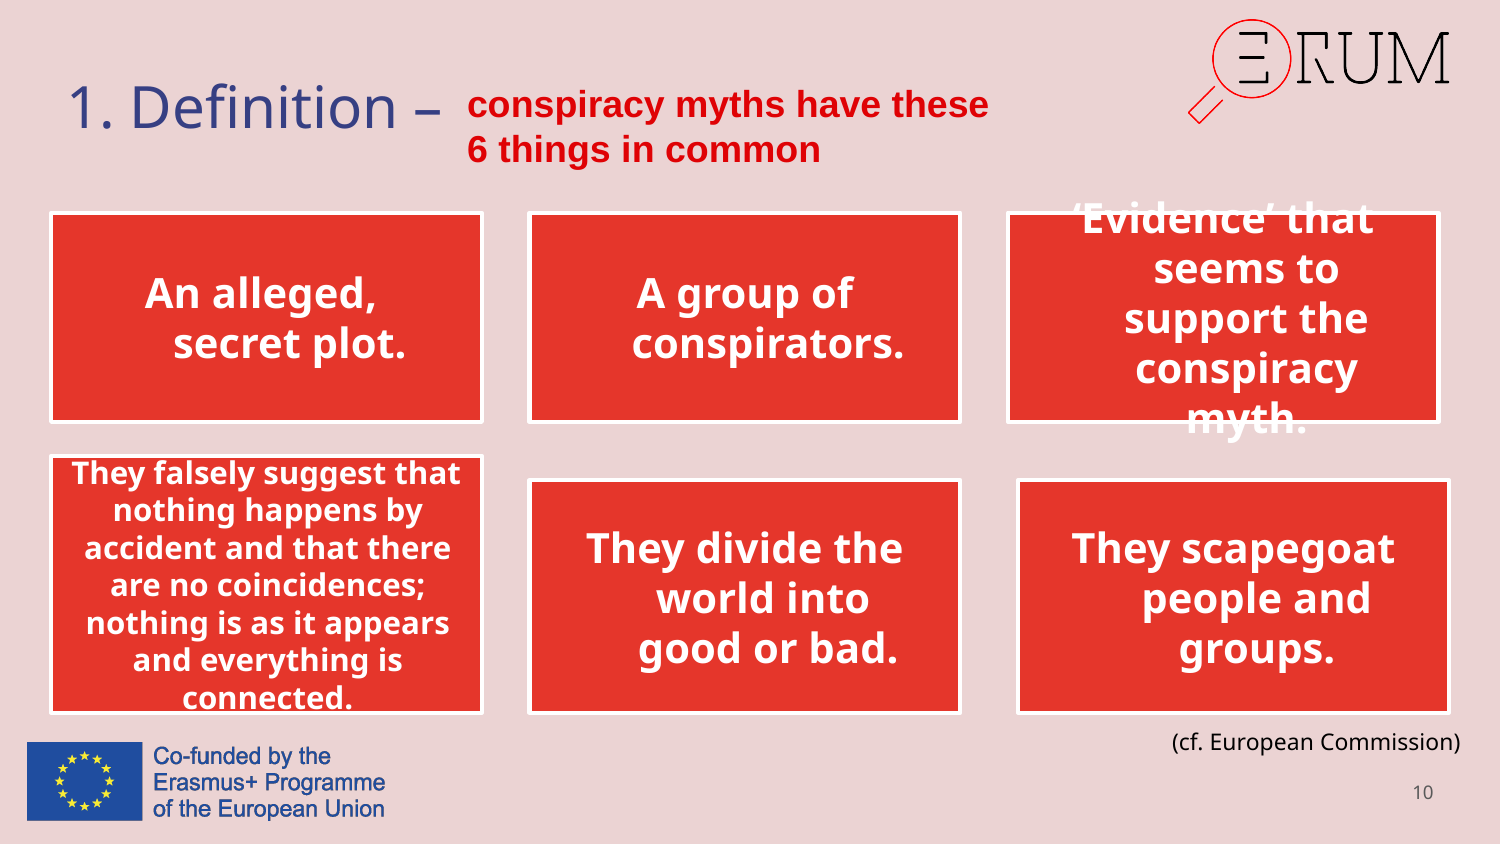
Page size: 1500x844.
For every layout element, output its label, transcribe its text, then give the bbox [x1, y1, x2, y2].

text_box (cf. European Commission) [1157, 720, 1476, 763]
slide_number 10 [1358, 763, 1449, 826]
text_box They scapegoat people and groups. [1018, 480, 1449, 713]
text_box ‘Evidence’ that seems to support the conspiracy myth. [1007, 212, 1439, 422]
text_box They divide the world into good or bad. [529, 480, 961, 713]
list A group of conspirators. [529, 212, 961, 422]
text_box They falsely suggest that nothing happens by accident and that there are no coincidences; nothing is as it appears and everything is connected. [51, 455, 482, 713]
picture [1136, 0, 1500, 137]
list An alleged, secret plot. [51, 212, 482, 422]
text_box conspiracy myths have these 6 things in common [452, 72, 1196, 178]
picture [27, 742, 385, 821]
title 1. Definition – [51, 55, 1168, 150]
